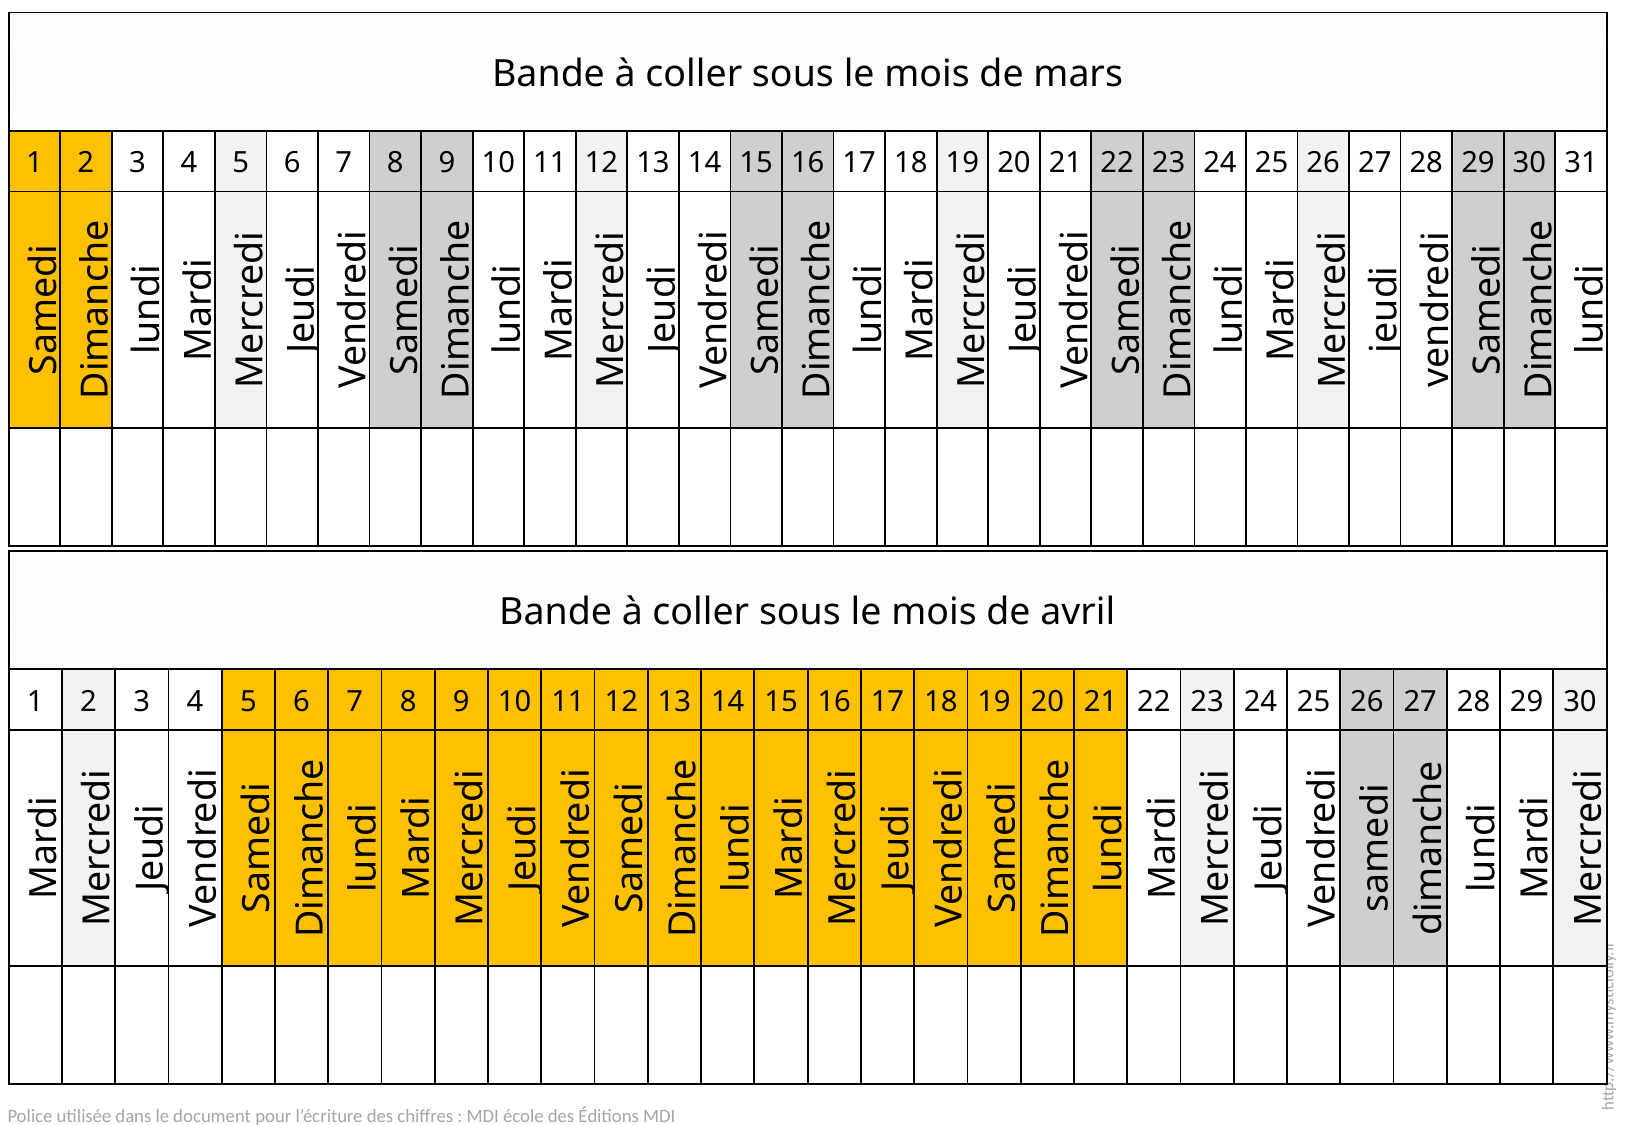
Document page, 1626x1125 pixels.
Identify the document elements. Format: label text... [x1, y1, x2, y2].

table_cell 10 [474, 132, 523, 191]
table_cell Mardi [10, 731, 61, 965]
table_cell 27 [1394, 670, 1446, 729]
table_cell 3 [116, 670, 168, 729]
table_cell 1 [10, 670, 61, 729]
table_cell 11 [542, 670, 594, 729]
table_cell 28 [1448, 670, 1499, 729]
table_cell 26 [1341, 670, 1393, 729]
table_cell [319, 429, 369, 545]
table_cell [1195, 429, 1245, 545]
table_cell Samedi [370, 192, 420, 427]
table_cell [1453, 429, 1503, 545]
table_cell 20 [1022, 670, 1073, 729]
table_cell [422, 429, 472, 545]
table_cell [915, 967, 967, 1083]
table_cell lundi [329, 731, 381, 965]
table_cell lundi [1448, 731, 1499, 965]
table_cell Mardi [525, 192, 575, 427]
table_cell lundi [1075, 731, 1126, 965]
table_cell 18 [915, 670, 967, 729]
table_cell Mardi [886, 192, 936, 427]
table_cell [577, 429, 626, 545]
table_cell 13 [628, 132, 678, 191]
table_cell 16 [809, 670, 860, 729]
table_cell [169, 967, 221, 1083]
table_cell [649, 967, 700, 1083]
table_cell [1235, 967, 1286, 1083]
table_cell [267, 429, 317, 545]
table_cell Dimanche [61, 192, 111, 427]
table_cell 29 [1453, 132, 1503, 191]
table_cell 9 [422, 132, 472, 191]
table_cell 4 [169, 670, 221, 729]
table_cell Mercredi [1181, 731, 1233, 965]
table_cell [1144, 429, 1194, 545]
table_cell 9 [436, 670, 487, 729]
table_cell [755, 967, 807, 1083]
table_cell 19 [968, 670, 1020, 729]
table_cell lundi [474, 192, 523, 427]
table_cell [1554, 967, 1606, 1083]
table_cell 6 [267, 132, 317, 191]
table_cell [436, 967, 487, 1083]
table_cell 7 [319, 132, 369, 191]
table_cell Dimanche [1144, 192, 1194, 427]
table_cell [164, 429, 214, 545]
table_cell 15 [755, 670, 807, 729]
table_cell [113, 429, 162, 545]
table_cell 25 [1288, 670, 1339, 729]
table_cell 24 [1235, 670, 1286, 729]
table_header Bande à coller sous le mois de mars [10, 13, 1606, 130]
table_cell 14 [702, 670, 753, 729]
table_cell Jeudi [489, 731, 540, 965]
table_cell 18 [886, 132, 936, 191]
table_cell [370, 429, 420, 545]
table_cell 29 [1501, 670, 1552, 729]
table_cell 12 [595, 670, 647, 729]
table_cell 16 [783, 132, 833, 191]
table_cell Mercredi [938, 192, 987, 427]
table_cell [1181, 967, 1233, 1083]
table_cell 14 [680, 132, 730, 191]
table_cell 8 [370, 132, 420, 191]
table_cell 15 [731, 132, 781, 191]
table_cell Vendredi [319, 192, 369, 427]
table_cell [1092, 429, 1142, 545]
table_cell Mercredi [436, 731, 487, 965]
table_cell Mercredi [809, 731, 860, 965]
table_cell 17 [834, 132, 884, 191]
table_cell 3 [113, 132, 162, 191]
table_cell [1401, 429, 1451, 545]
table_cell [276, 967, 327, 1083]
table_cell Jeudi [989, 192, 1039, 427]
table_cell 24 [1195, 132, 1245, 191]
table_cell Mercredi [1298, 192, 1348, 427]
table_cell Dimanche [422, 192, 472, 427]
table_cell [525, 429, 575, 545]
table_cell 22 [1092, 132, 1142, 191]
table_cell [968, 967, 1020, 1083]
table_header Bande à coller sous le mois de avril [10, 552, 1606, 668]
table_cell [938, 429, 987, 545]
table_cell Samedi [968, 731, 1020, 965]
table_cell 30 [1554, 670, 1606, 729]
table_cell [1448, 967, 1499, 1083]
table_cell [474, 429, 523, 545]
table_cell Jeudi [1235, 731, 1286, 965]
table_cell Samedi [10, 192, 59, 427]
table_cell Samedi [223, 731, 274, 965]
table_cell Mardi [755, 731, 807, 965]
table_cell 5 [216, 132, 266, 191]
table_cell Mardi [382, 731, 434, 965]
table_cell 11 [525, 132, 575, 191]
table_cell [116, 967, 168, 1083]
table_cell 5 [223, 670, 274, 729]
table_cell Samedi [731, 192, 781, 427]
table_cell [595, 967, 647, 1083]
table_cell [542, 967, 594, 1083]
table_cell Mercredi [63, 731, 114, 965]
table_cell [382, 967, 434, 1083]
table_cell Vendredi [1041, 192, 1090, 427]
table_cell Dimanche [276, 731, 327, 965]
table_cell [680, 429, 730, 545]
table_cell 13 [649, 670, 700, 729]
table_cell jeudi [1350, 192, 1400, 427]
table_cell [1394, 967, 1446, 1083]
table_cell 28 [1401, 132, 1451, 191]
table_cell 1 [10, 132, 59, 191]
table_cell [1075, 967, 1126, 1083]
table_cell lundi [834, 192, 884, 427]
table_cell [886, 429, 936, 545]
table_cell 8 [382, 670, 434, 729]
table_cell 4 [164, 132, 214, 191]
table_cell Samedi [1453, 192, 1503, 427]
table_cell lundi [1195, 192, 1245, 427]
table_cell [1288, 967, 1339, 1083]
table_cell 21 [1041, 132, 1090, 191]
table_cell [989, 429, 1039, 545]
table_cell 12 [577, 132, 626, 191]
table_cell Dimanche [1022, 731, 1073, 965]
table_cell dimanche [1394, 731, 1446, 965]
table_cell Dimanche [1505, 192, 1554, 427]
table_cell Samedi [1092, 192, 1142, 427]
table_cell Mercredi [577, 192, 626, 427]
table_cell [61, 429, 111, 545]
table_cell 20 [989, 132, 1039, 191]
table_cell [702, 967, 753, 1083]
table_cell [10, 967, 61, 1083]
table_cell [731, 429, 781, 545]
table_cell Vendredi [680, 192, 730, 427]
table_cell 31 [1556, 132, 1606, 191]
table_cell 7 [329, 670, 381, 729]
table_cell 2 [63, 670, 114, 729]
table_cell Vendredi [542, 731, 594, 965]
table_cell 21 [1075, 670, 1126, 729]
table_cell Mardi [1501, 731, 1552, 965]
table_cell Mercredi [216, 192, 266, 427]
table_cell lundi [113, 192, 162, 427]
table_cell Mardi [164, 192, 214, 427]
table_cell Mardi [1128, 731, 1180, 965]
table_cell 2 [61, 132, 111, 191]
table_cell [1298, 429, 1348, 545]
table_cell Mardi [1247, 192, 1297, 427]
table_cell 17 [862, 670, 913, 729]
table_cell 30 [1505, 132, 1554, 191]
table_cell [63, 967, 114, 1083]
table_cell [223, 967, 274, 1083]
table_cell [1247, 429, 1297, 545]
table_cell 23 [1181, 670, 1233, 729]
table_cell Dimanche [649, 731, 700, 965]
table_cell [1341, 967, 1393, 1083]
table_cell 25 [1247, 132, 1297, 191]
table_cell 6 [276, 670, 327, 729]
table_cell [329, 967, 381, 1083]
table_cell 10 [489, 670, 540, 729]
table_cell vendredi [1401, 192, 1451, 427]
table_cell [809, 967, 860, 1083]
table_cell 23 [1144, 132, 1194, 191]
table_cell [1022, 967, 1073, 1083]
table_cell 27 [1350, 132, 1400, 191]
table_cell samedi [1341, 731, 1393, 965]
table_cell [1501, 967, 1552, 1083]
table_cell Mercredi [1554, 731, 1606, 965]
table_cell [862, 967, 913, 1083]
table_cell 19 [938, 132, 987, 191]
table_cell Vendredi [1288, 731, 1339, 965]
table_cell Jeudi [628, 192, 678, 427]
table_cell [783, 429, 833, 545]
table_cell [834, 429, 884, 545]
table_cell [1041, 429, 1090, 545]
table_cell [628, 429, 678, 545]
table_cell [10, 429, 59, 545]
table_cell Samedi [595, 731, 647, 965]
table_cell Jeudi [267, 192, 317, 427]
table_cell [1350, 429, 1400, 545]
table_cell [489, 967, 540, 1083]
table_cell 26 [1298, 132, 1348, 191]
table_cell [216, 429, 266, 545]
table_cell [1556, 429, 1606, 545]
table_cell lundi [702, 731, 753, 965]
table_cell Dimanche [783, 192, 833, 427]
table_cell Jeudi [116, 731, 168, 965]
table_cell Jeudi [862, 731, 913, 965]
table_cell Vendredi [915, 731, 967, 965]
table_cell 22 [1128, 670, 1180, 729]
table_cell lundi [1556, 192, 1606, 427]
table_cell [1128, 967, 1180, 1083]
table_cell Vendredi [169, 731, 221, 965]
table_cell [1505, 429, 1554, 545]
